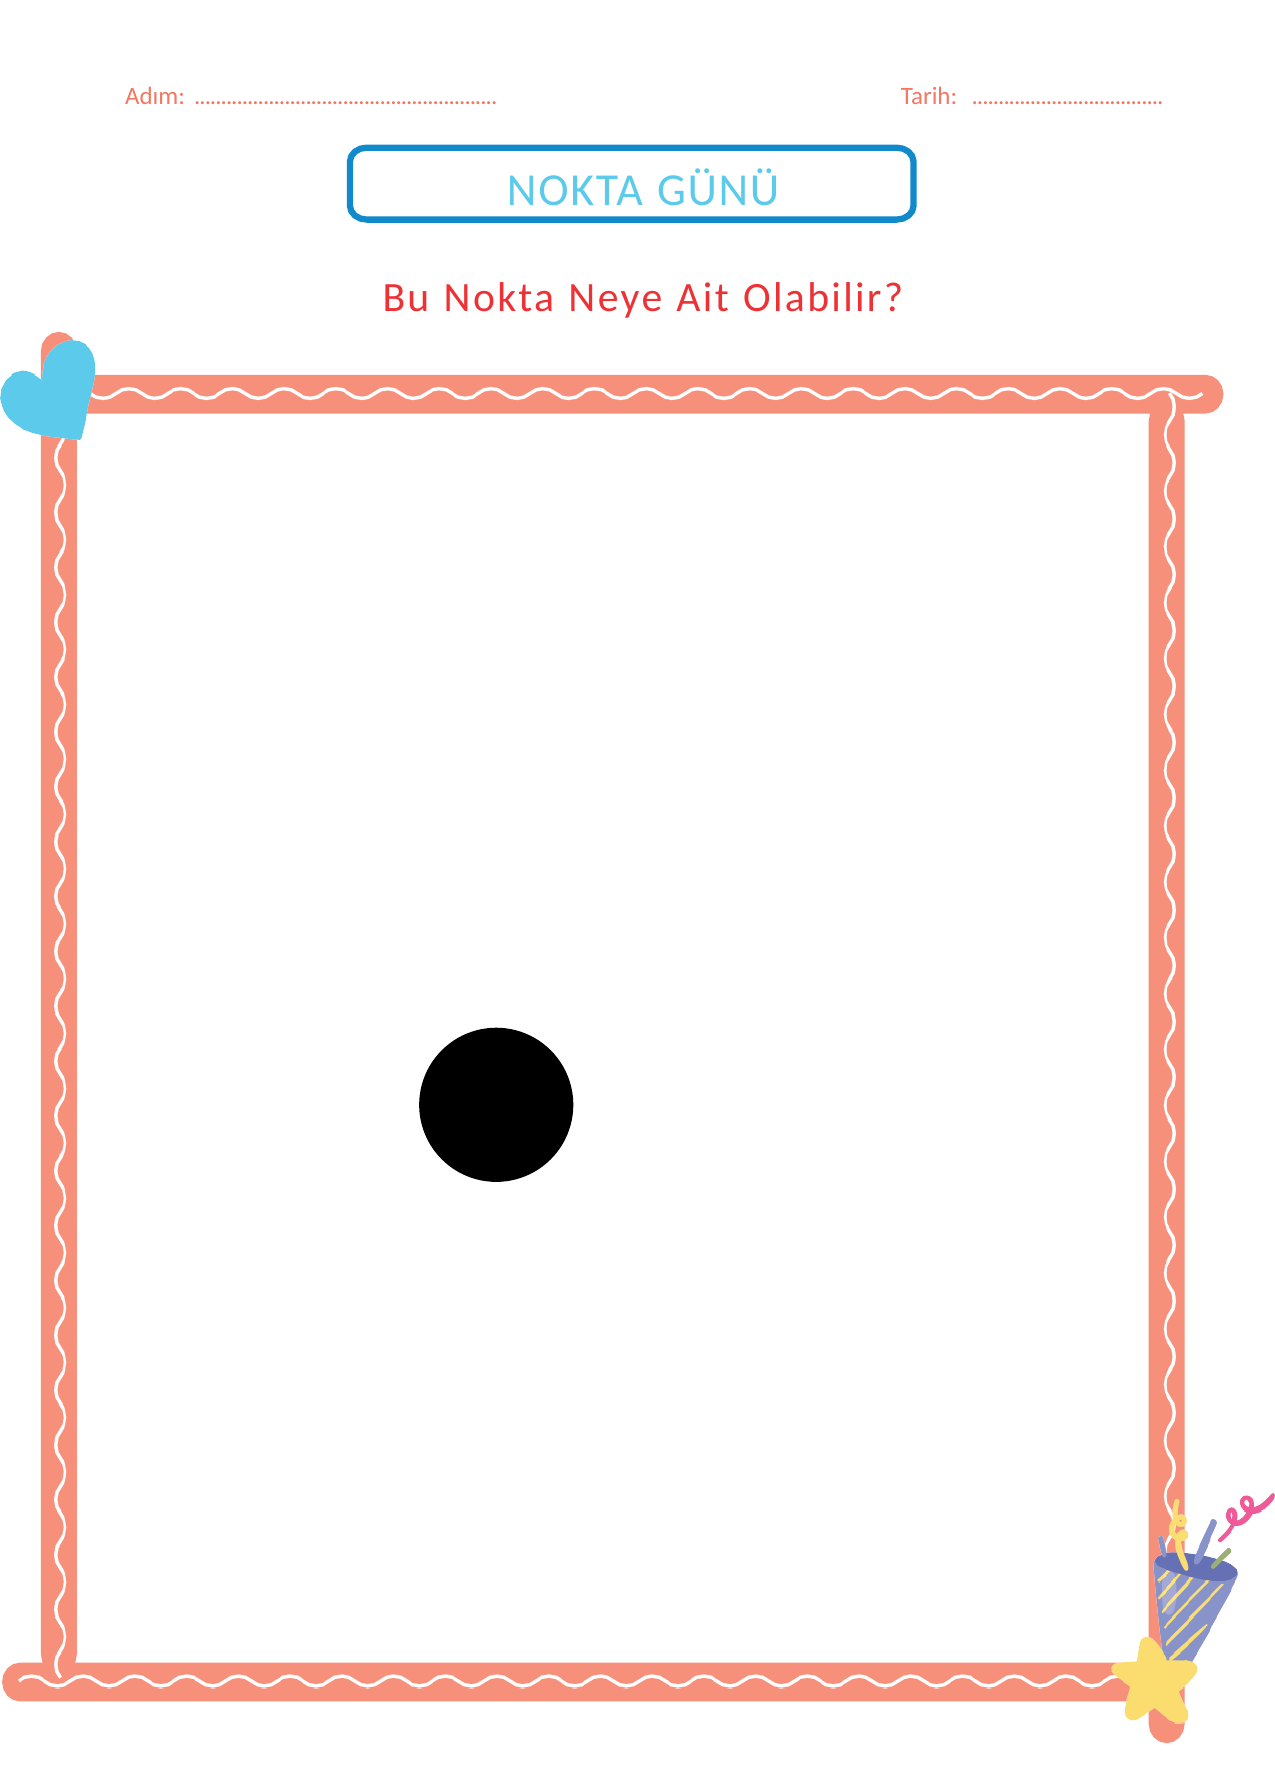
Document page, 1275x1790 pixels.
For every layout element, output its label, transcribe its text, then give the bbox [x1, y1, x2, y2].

text_box [351, 147, 913, 157]
text_box Tarih: .................................... [898, 77, 1171, 110]
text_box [0, 331, 1275, 1744]
text_box Adım: ......................................................... [122, 77, 505, 110]
text_box NOKTA GÜNÜ Bu Nokta Neye Ait Olabilir? [27, 157, 1250, 320]
